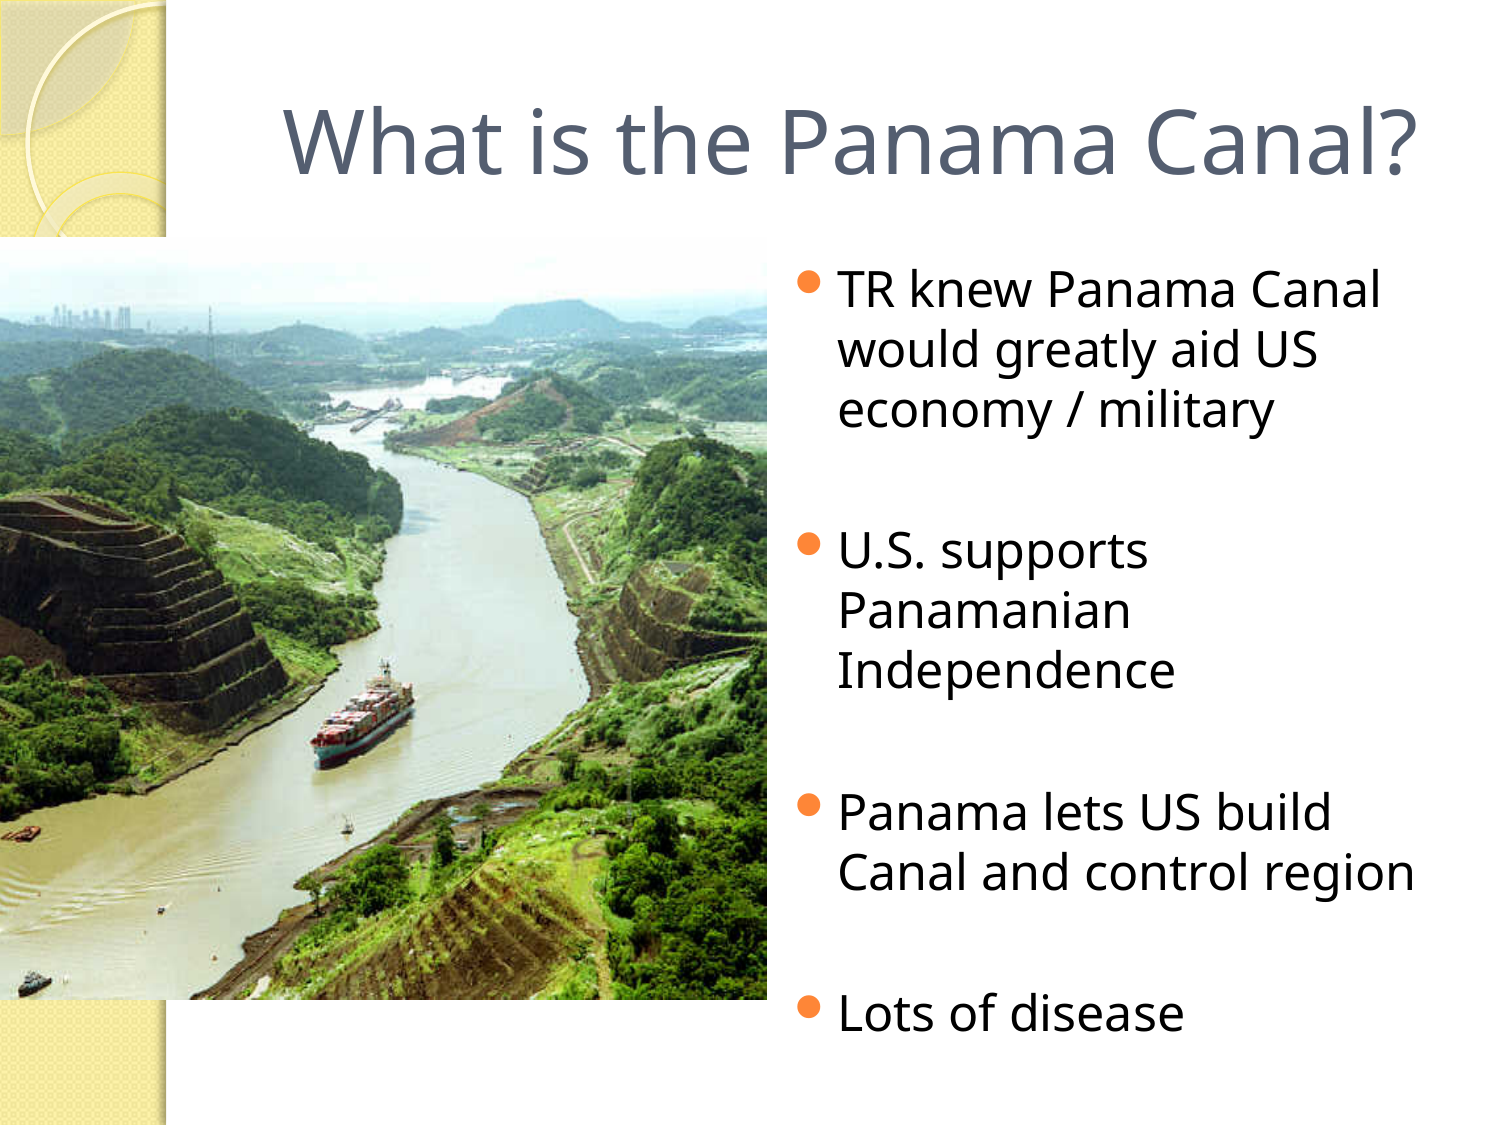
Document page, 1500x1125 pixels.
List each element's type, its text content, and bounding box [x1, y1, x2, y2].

picture [0, 237, 767, 1001]
list TR knew Panama Canal would greatly aid US economy / military U.S. supports Panamanian Independence Panama lets US build Canal and control region Lots of disease [766, 249, 1466, 1050]
title What is the Panama Canal? [235, 45, 1466, 233]
